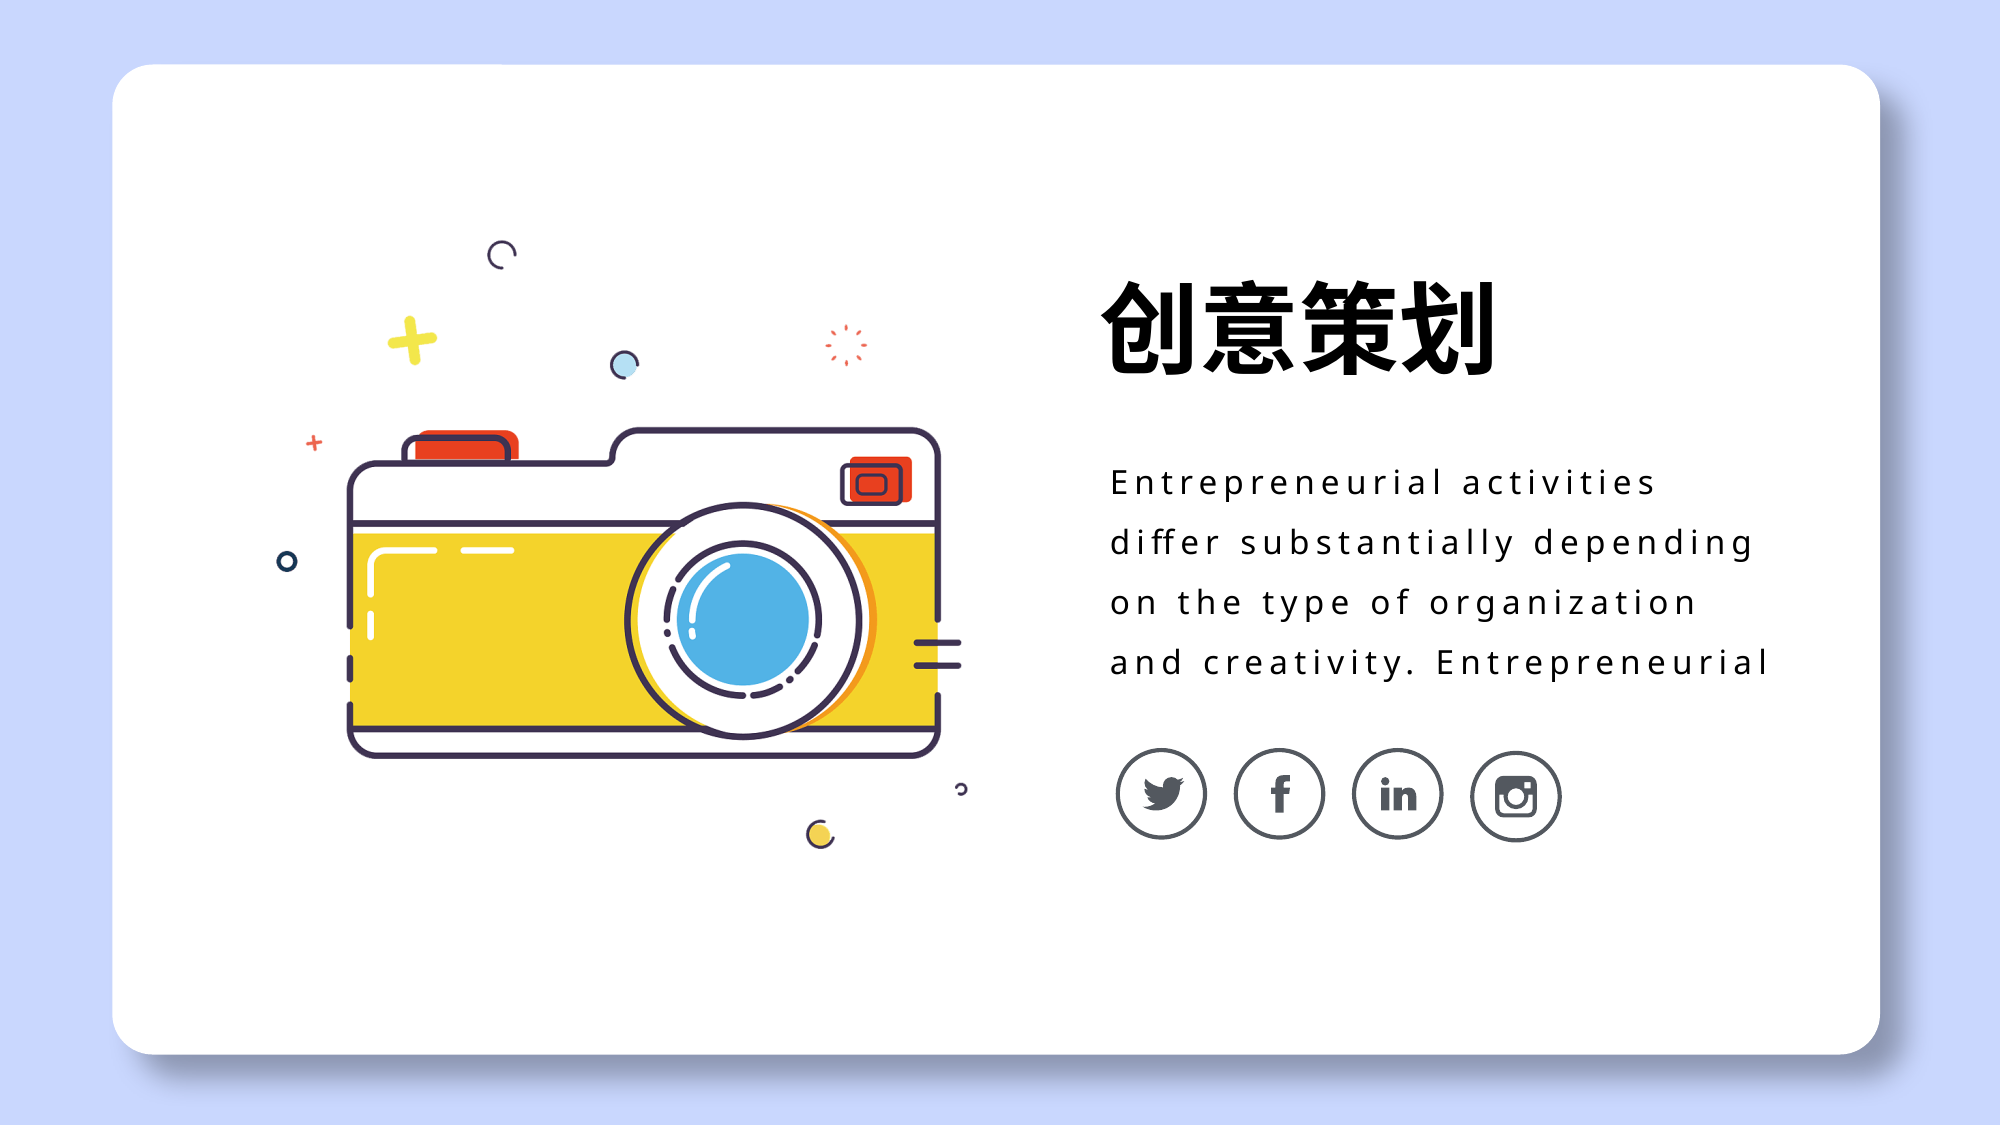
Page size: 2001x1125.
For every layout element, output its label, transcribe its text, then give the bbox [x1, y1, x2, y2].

text_box [1115, 747, 1208, 840]
text_box [1351, 747, 1444, 840]
text_box 创意策划 [1085, 258, 1834, 394]
text_box [1470, 750, 1562, 843]
text_box [1233, 747, 1326, 840]
picture [213, 126, 1085, 998]
text_box [111, 63, 1882, 1056]
text_box Entrepreneurial activities differ substantially depending on the type of organization and creativity. Entrepreneurial [1095, 433, 1796, 689]
